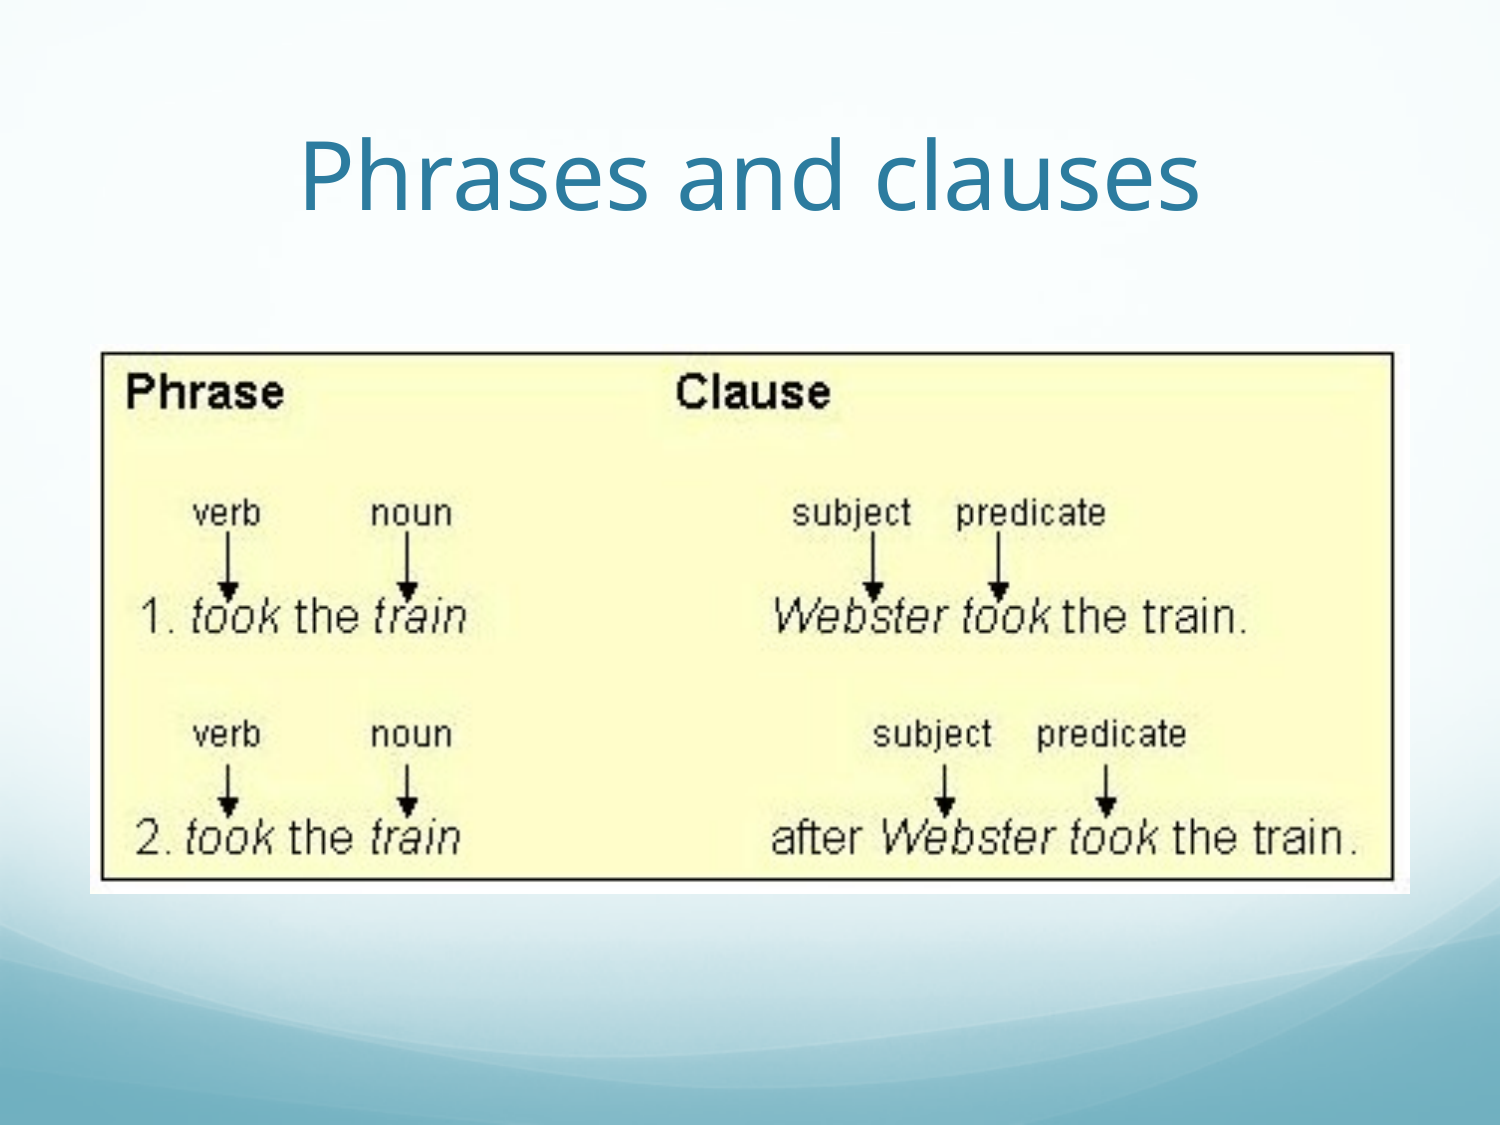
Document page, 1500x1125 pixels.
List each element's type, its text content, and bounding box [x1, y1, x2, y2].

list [89, 261, 1410, 976]
title Phrases and clauses [90, 17, 1410, 237]
